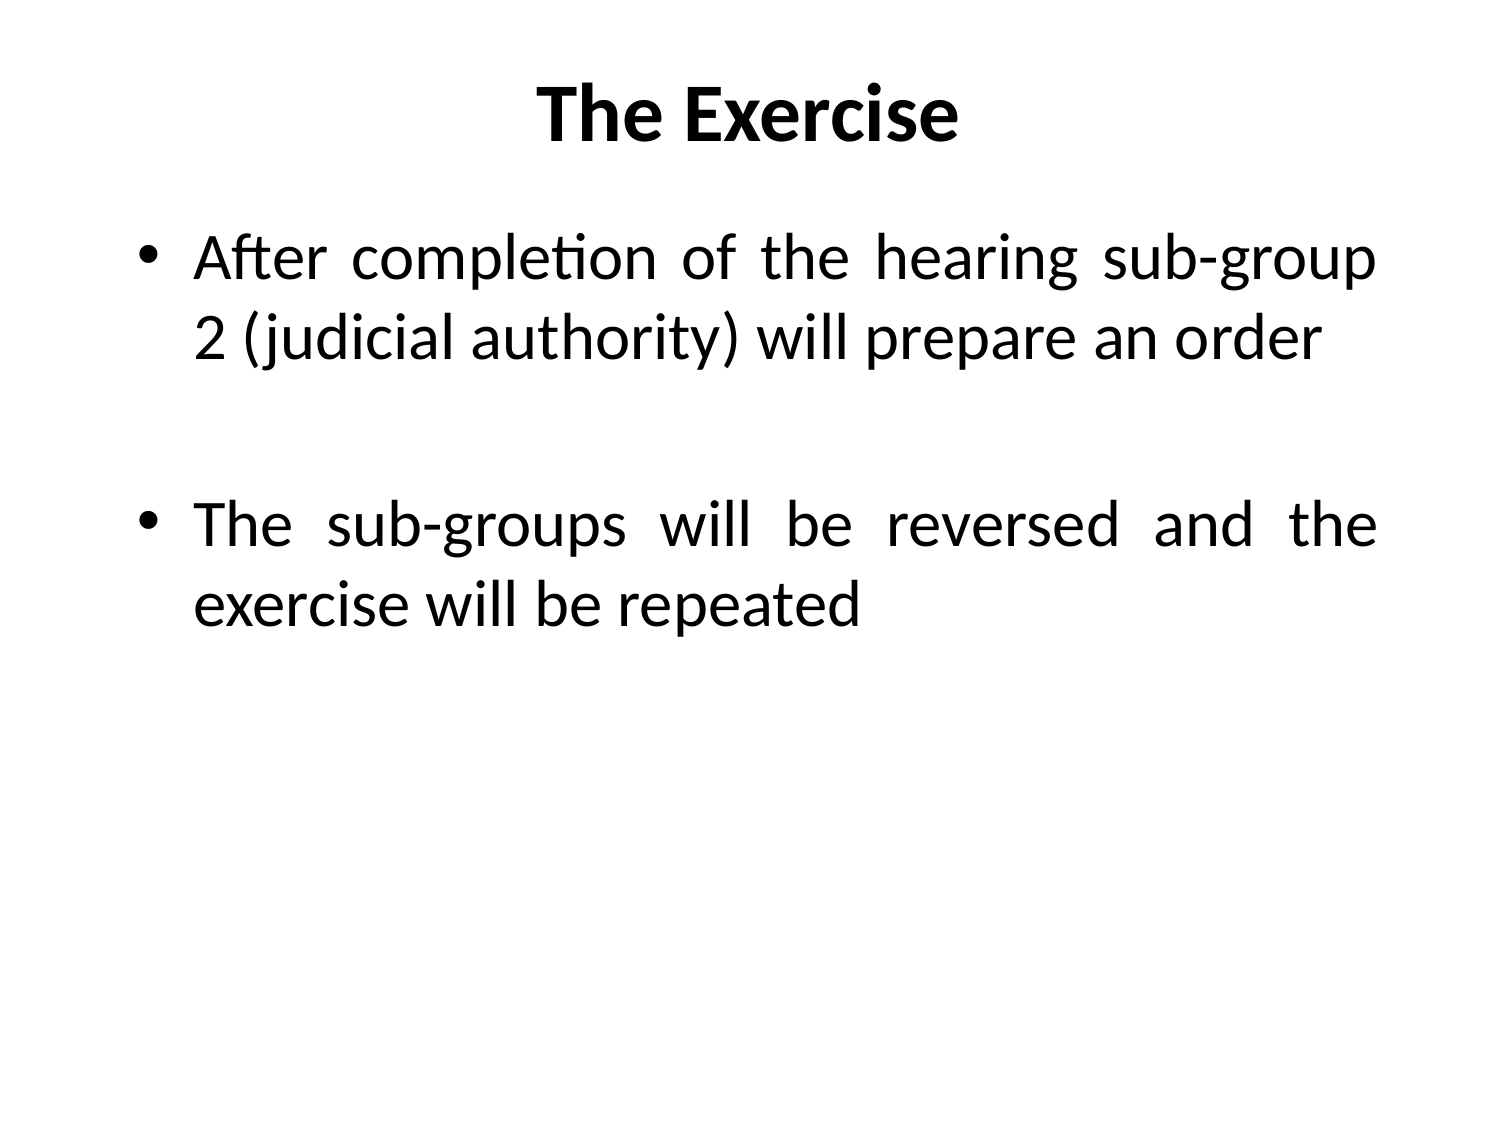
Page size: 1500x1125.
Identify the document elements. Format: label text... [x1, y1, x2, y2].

text_box After completion of the hearing sub-group 2 (judicial authority) will prepare an order The sub-groups will be reversed and the exercise will be repeated [122, 239, 1394, 1125]
text_box The Exercise [83, 51, 1433, 239]
